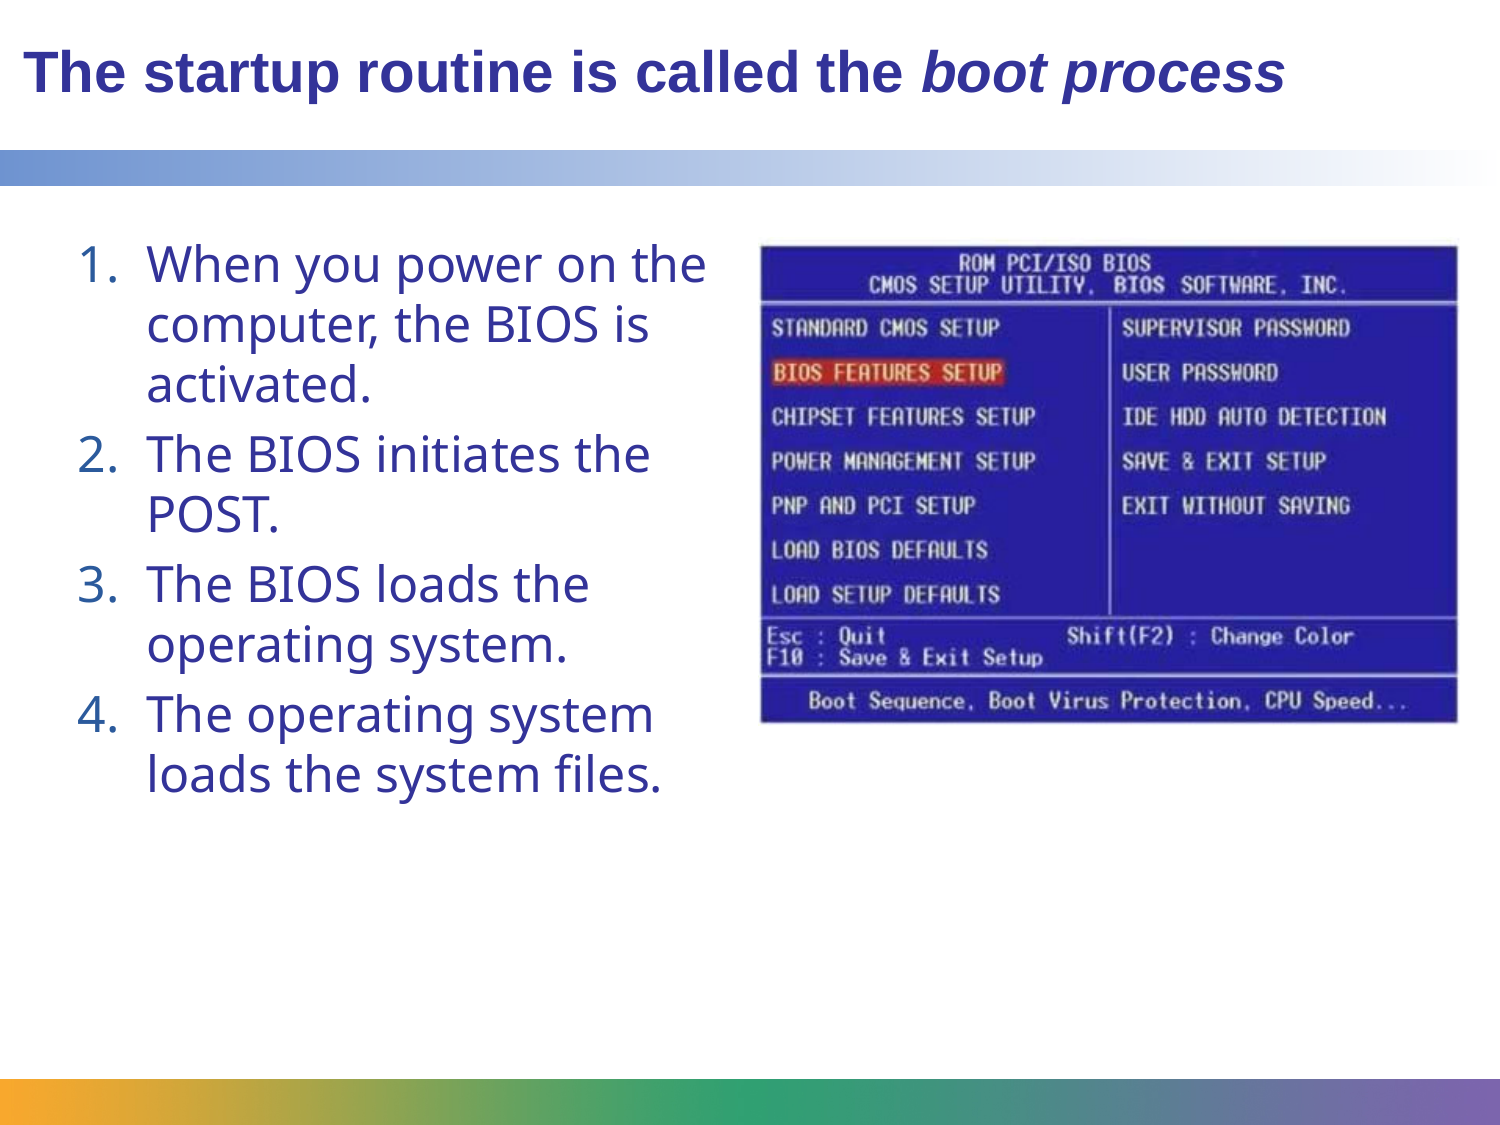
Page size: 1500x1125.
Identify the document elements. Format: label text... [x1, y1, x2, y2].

picture [0, 1079, 1500, 1125]
picture [758, 237, 1461, 726]
list When you power on the computer, the BIOS is activated. The BIOS initiates the POST. The BIOS loads the operating system. The operating system loads the system files. [62, 224, 751, 1015]
title The startup routine is called the boot process [8, 0, 1418, 138]
